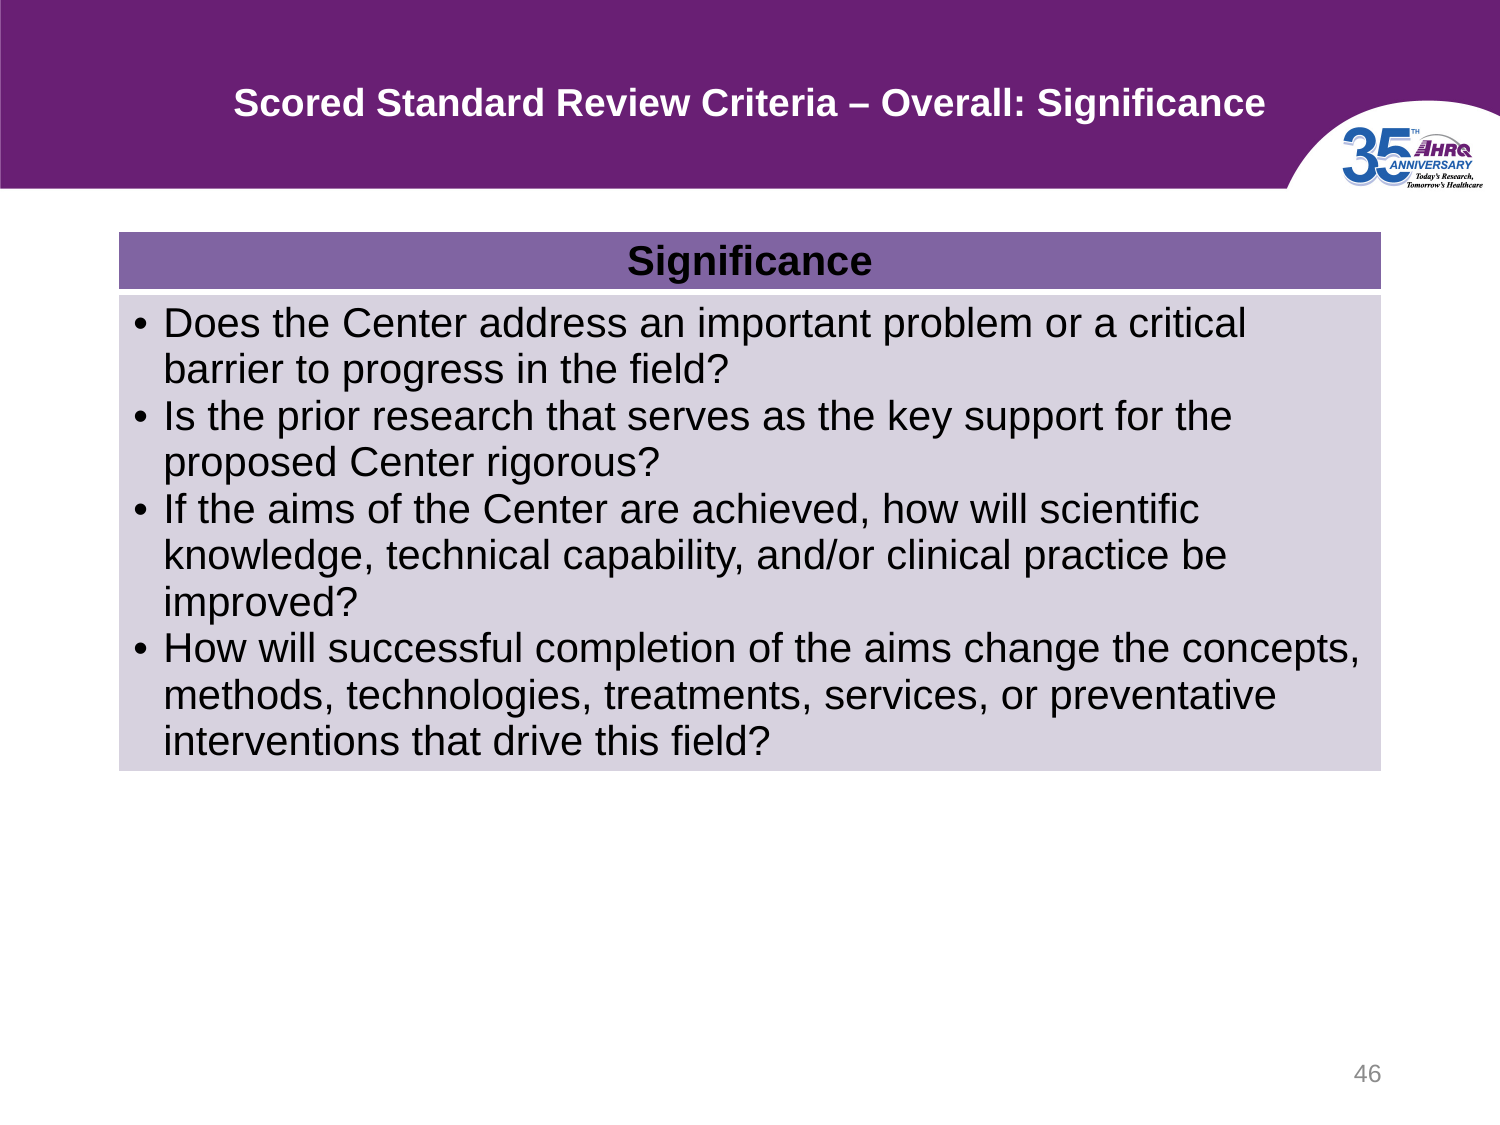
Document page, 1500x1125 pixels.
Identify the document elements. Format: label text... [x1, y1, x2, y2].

slide_number 46 [1059, 1042, 1397, 1103]
table_header Significance [119, 232, 1381, 289]
picture [0, 0, 1500, 1125]
title Scored Standard Review Criteria – Overall: Significance [206, 50, 1294, 152]
table_cell Does the Center address an important problem or a critical barrier to progress in the field? Is the prior research that serves as the key support for the proposed Center rigorous? If the aims of the Center are achieved, how will scientific knowledge, technical capability, and/or clinical practice be improved? How will successful completion of the aims change the concepts, methods, technologies, treatments, services, or preventative interventions that drive this field? [119, 295, 1381, 771]
